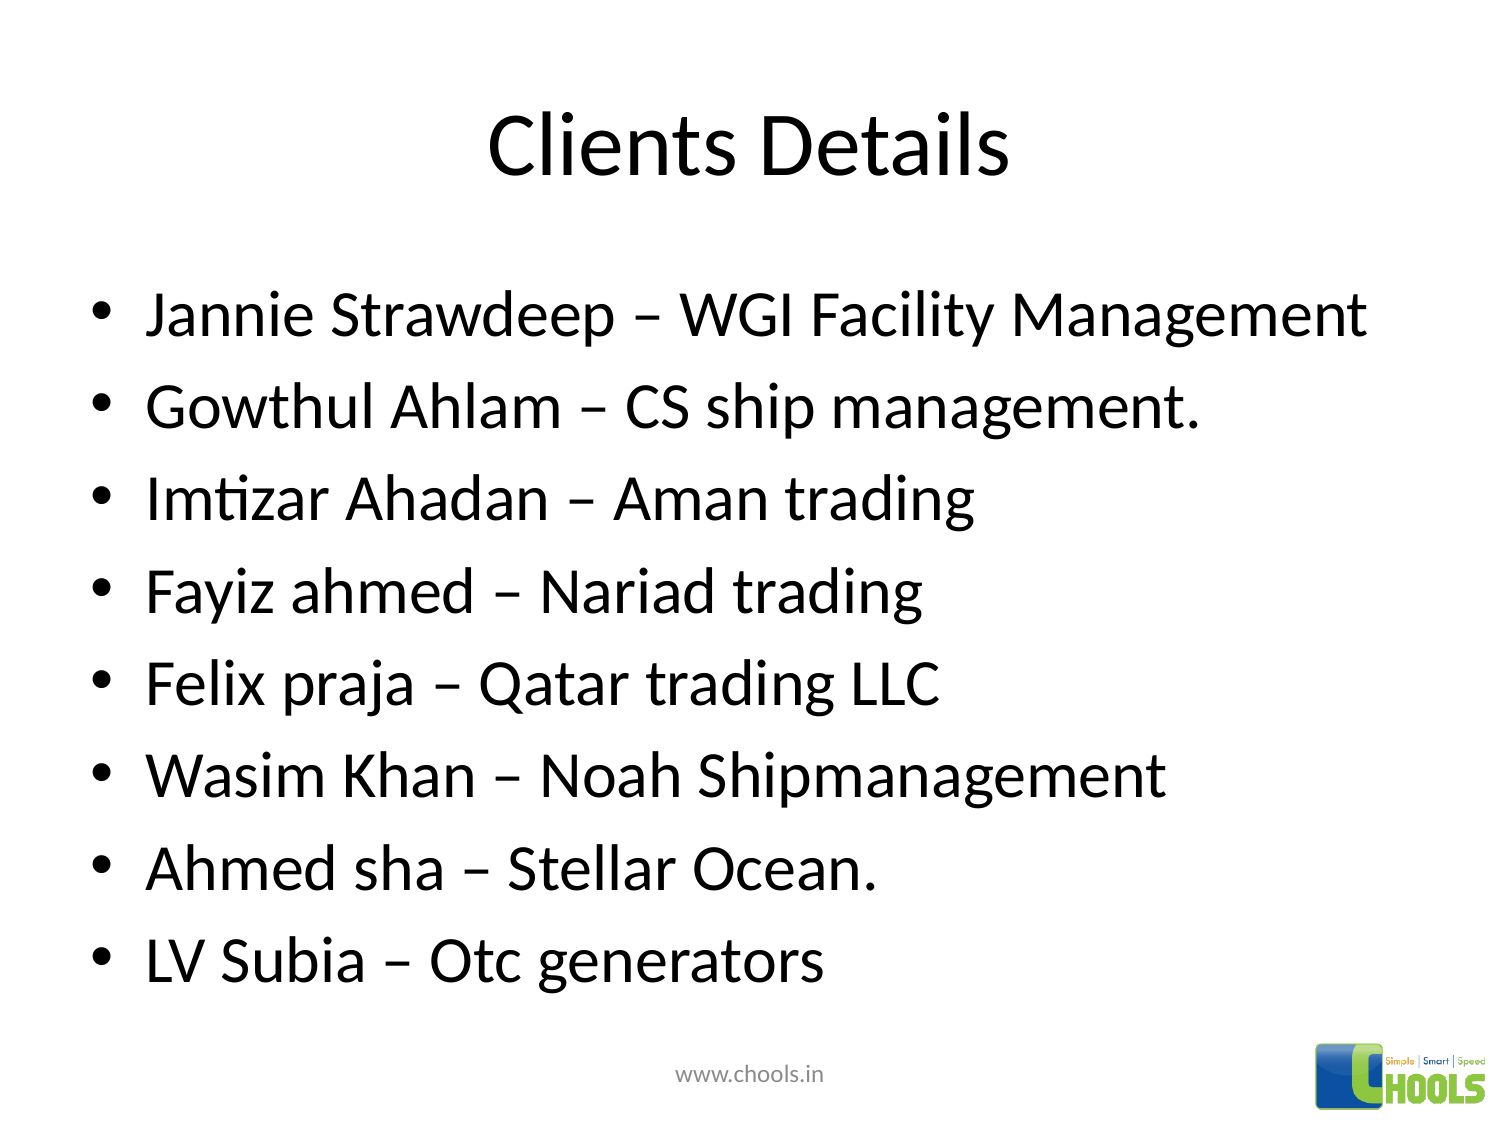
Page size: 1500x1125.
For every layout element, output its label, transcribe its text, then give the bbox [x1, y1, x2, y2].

picture [1299, 1032, 1500, 1125]
title Clients Details [75, 45, 1425, 233]
footer www.chools.in [512, 1042, 988, 1103]
list Jannie Strawdeep – WGI Facility Management Gowthul Ahlam – CS ship management. Imtizar Ahadan – Aman trading Fayiz ahmed – Nariad trading Felix praja – Qatar trading LLC Wasim Khan – Noah Shipmanagement Ahmed sha – Stellar Ocean. LV Subia – Otc generators [75, 262, 1425, 1005]
